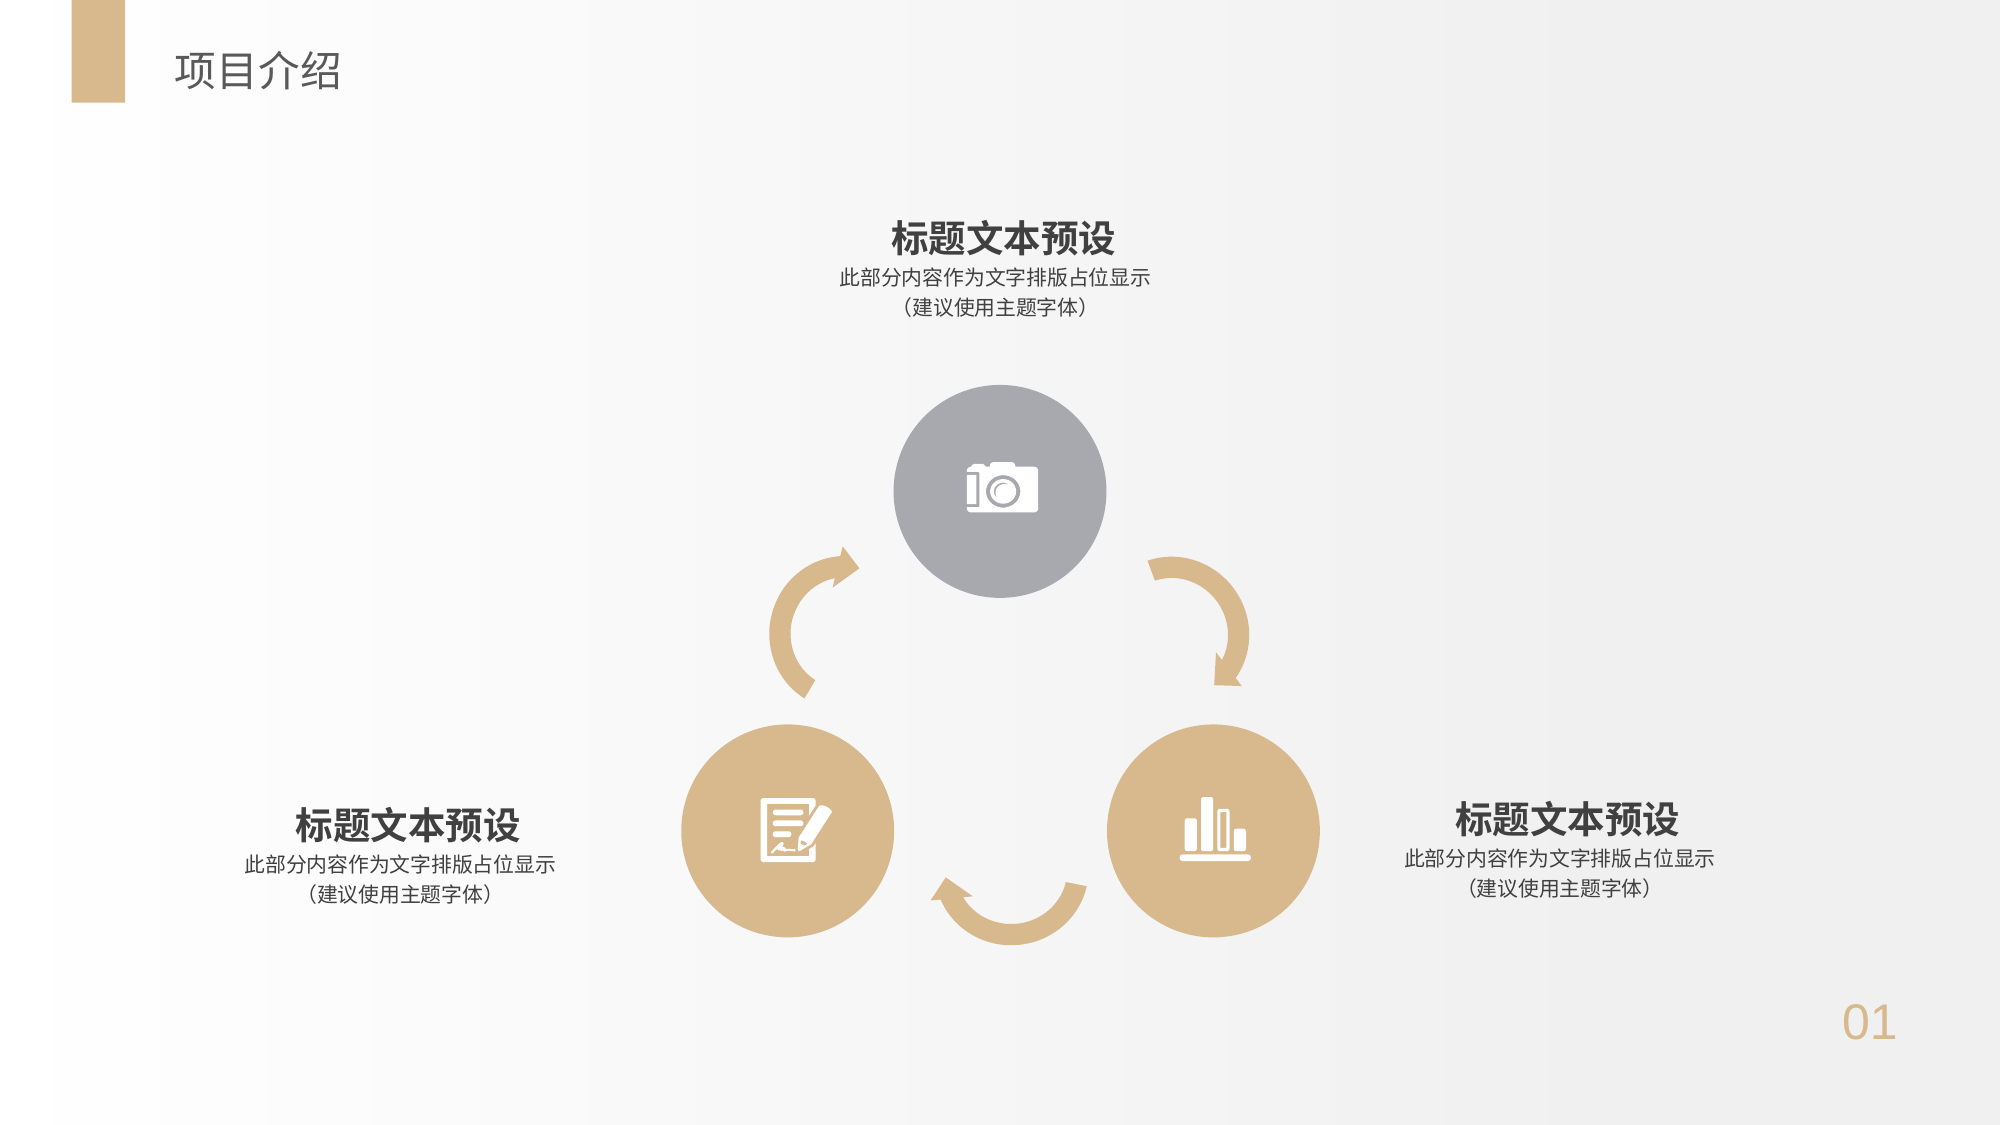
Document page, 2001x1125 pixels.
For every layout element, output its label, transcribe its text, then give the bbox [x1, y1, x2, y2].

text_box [681, 384, 1320, 956]
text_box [230, 777, 587, 895]
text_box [1390, 771, 1746, 889]
text_box [71, 0, 126, 104]
text_box 项目介绍 [160, 37, 495, 102]
text_box 01 [1814, 982, 1925, 1057]
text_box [825, 190, 1182, 308]
